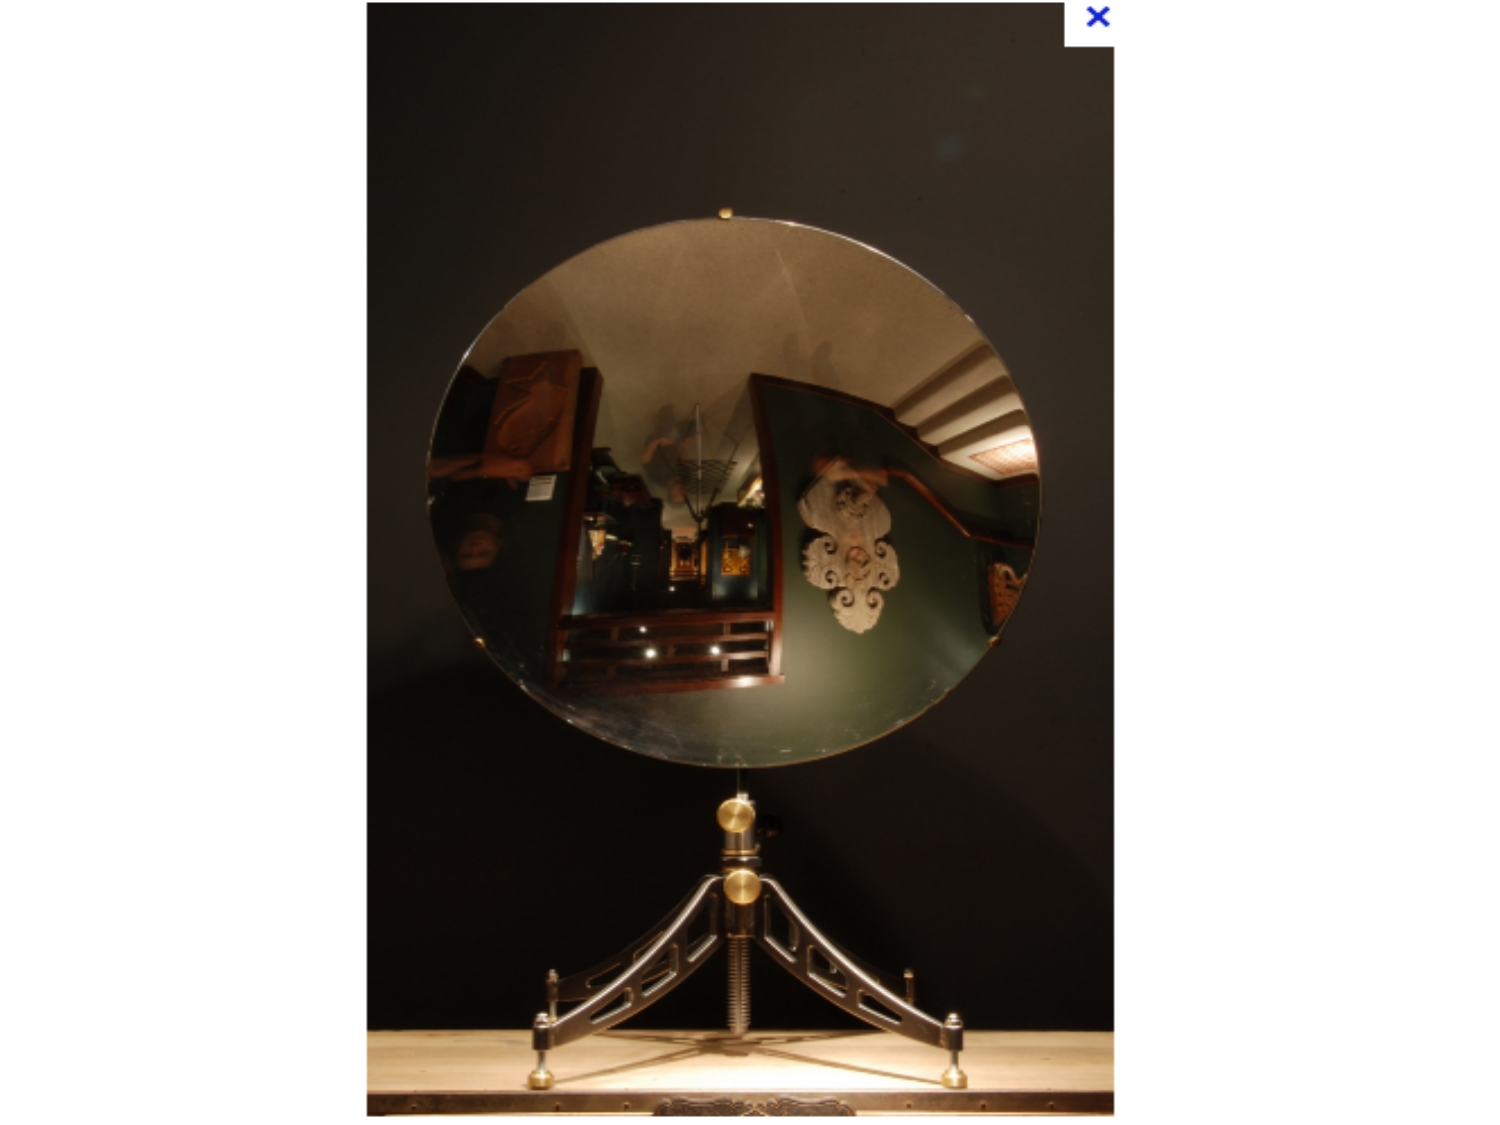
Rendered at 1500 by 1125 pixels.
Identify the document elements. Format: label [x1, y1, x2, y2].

picture [363, 0, 1126, 1125]
